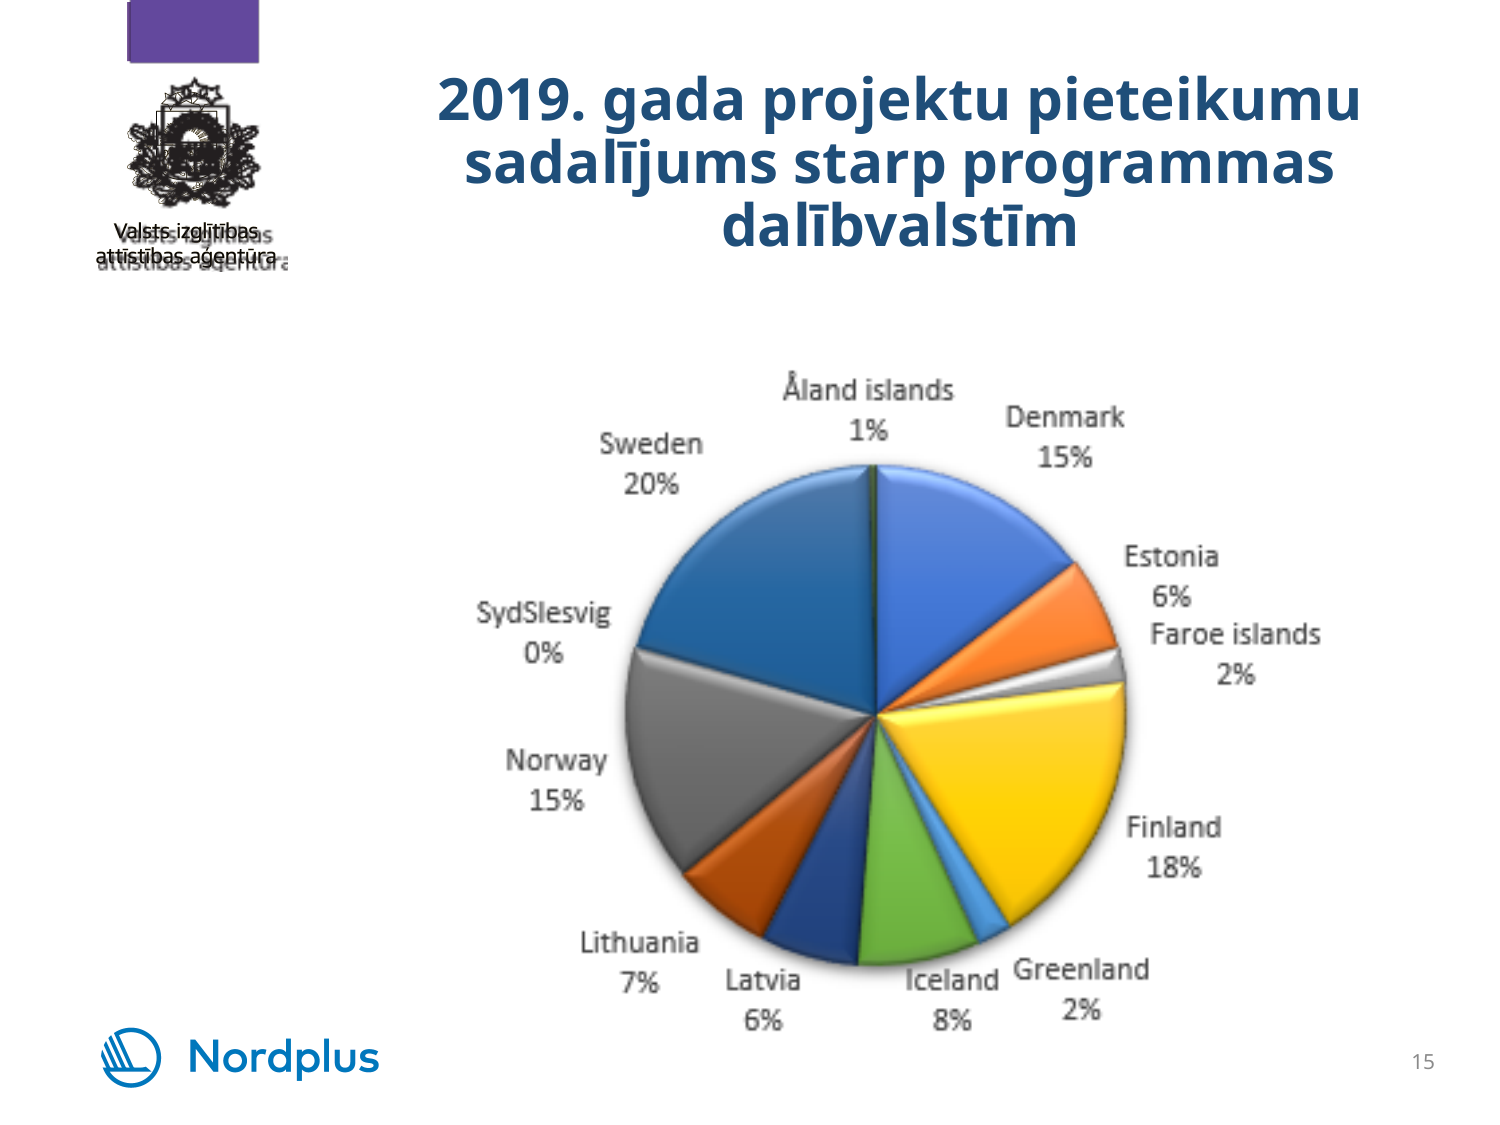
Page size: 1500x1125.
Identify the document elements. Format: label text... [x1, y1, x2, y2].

picture [0, 0, 1500, 1125]
title 2019. gada projektu pieteikumu sadalījums starp programmas dalībvalstīm [351, 62, 1450, 161]
slide_number 15 [1384, 1037, 1450, 1088]
